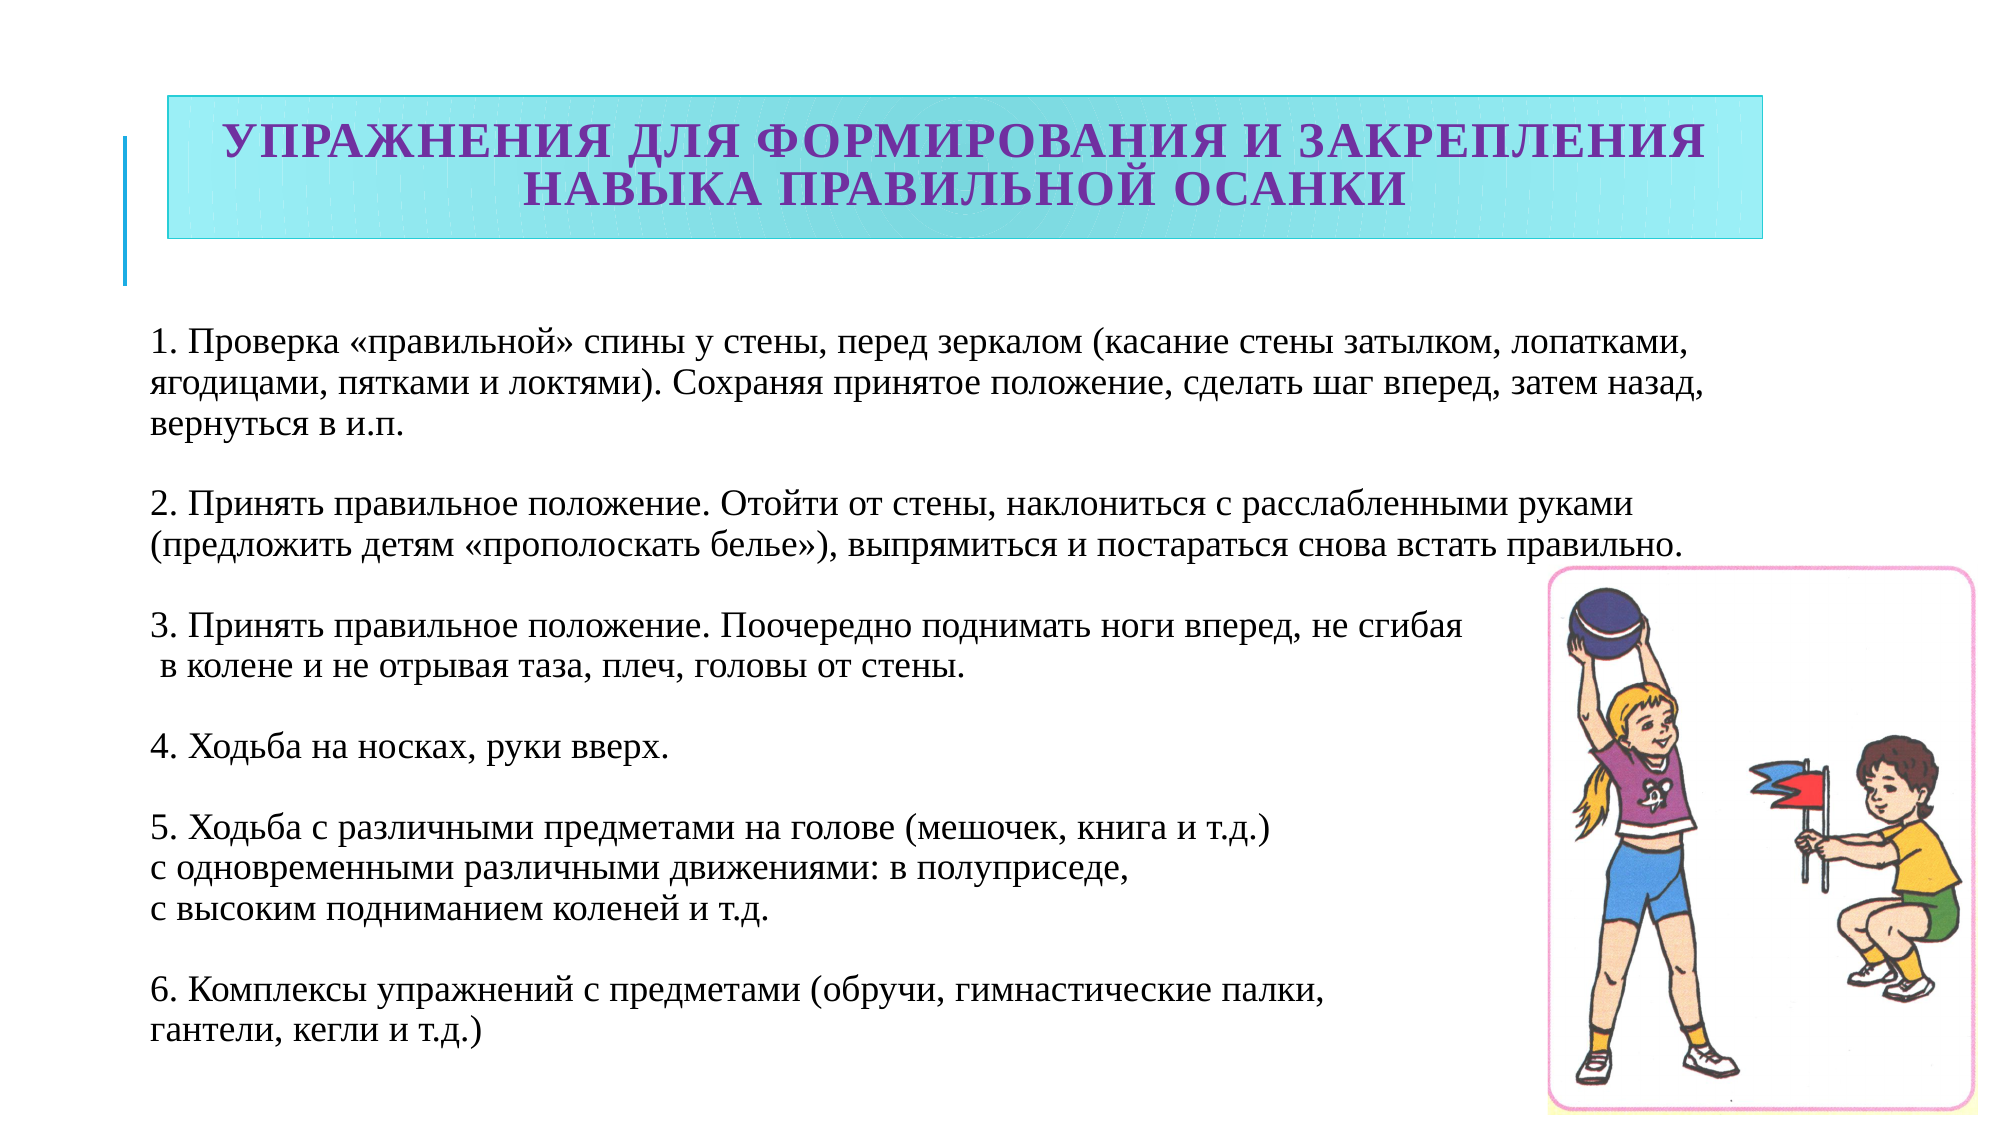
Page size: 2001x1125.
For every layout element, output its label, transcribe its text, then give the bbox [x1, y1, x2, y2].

list 1. Проверка «правильной» спины у стены, перед зеркалом (касание стены затылком, лопатками, ягодицами, пятками и локтями). Сохраняя принятое положение, сделать шаг вперед, затем назад, вернуться в и.п. 2. Принять правильное положение. Отойти от стены, наклониться с расслабленными руками (предложить детям «прополоскать белье»), выпрямиться и постараться снова встать правильно. 3. Принять правильное положение. Поочередно поднимать ноги вперед, не сгибая в колене и не отрывая таза, плеч, головы от стены. 4. Ходьба на носках, руки вверх. 5. Ходьба с различными предметами на голове (мешочек, книга и т.д.) с одновременными различными движениями: в полуприседе, с высоким подниманием коленей и т.д. 6. Комплексы упражнений с предметами (обручи, гимнастические палки, гантели, кегли и т.д.) [127, 289, 1803, 1083]
picture [1546, 564, 1978, 1115]
title упражнения для формирования и закрепления навыка правильной осанки [167, 95, 1763, 239]
